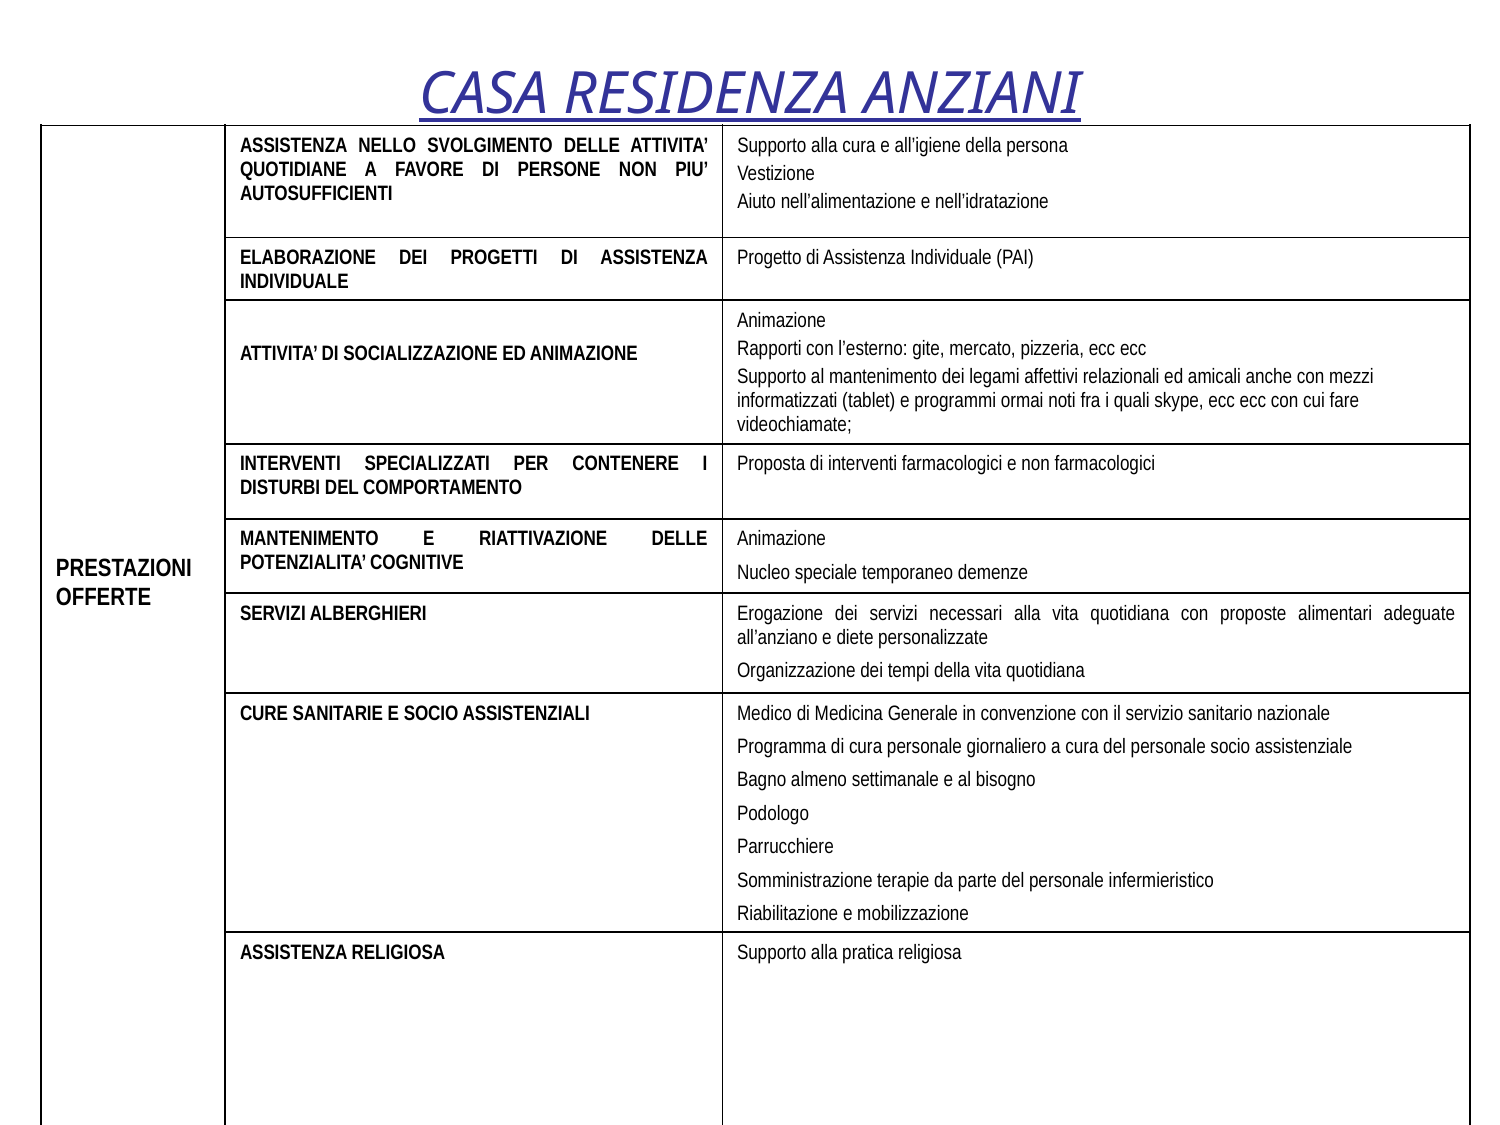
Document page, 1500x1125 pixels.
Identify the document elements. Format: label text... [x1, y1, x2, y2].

table_cell SERVIZI ALBERGHIERI [226, 594, 722, 692]
table_cell Animazione Rapporti con l’esterno: gite, mercato, pizzeria, ecc ecc Supporto al mantenimento dei legami affettivi relazionali ed amicali anche con mezzi informatizzati (tablet) e programmi ormai noti fra i quali skype, ecc ecc con cui fare videochiamate; [723, 301, 1469, 443]
table_header Supporto alla cura e all’igiene della persona Vestizione Aiuto nell’alimentazione e nell’idratazione [723, 126, 1469, 237]
table_cell MANTENIMENTO E RIATTIVAZIONE DELLE POTENZIALITA’ COGNITIVE [226, 520, 722, 592]
table_cell INTERVENTI SPECIALIZZATI PER CONTENERE I DISTURBI DEL COMPORTAMENTO [226, 445, 722, 518]
table_cell ELABORAZIONE DEI PROGETTI DI ASSISTENZA INDIVIDUALE [226, 238, 722, 299]
table_cell Medico di Medicina Generale in convenzione con il servizio sanitario nazionale Programma di cura personale giornaliero a cura del personale socio assistenziale Bagno almeno settimanale e al bisogno Podologo Parrucchiere Somministrazione terapie da parte del personale infermieristico Riabilitazione e mobilizzazione [723, 694, 1469, 931]
table_cell Animazione Nucleo speciale temporaneo demenze [723, 520, 1469, 592]
table_cell Proposta di interventi farmacologici e non farmacologici [723, 445, 1469, 518]
table_cell Progetto di Assistenza Individuale (PAI) [723, 238, 1469, 299]
text_box CASA RESIDENZA ANZIANI [74, 24, 1425, 155]
table_cell CURE SANITARIE E SOCIO ASSISTENZIALI [226, 694, 722, 931]
table_cell ASSISTENZA RELIGIOSA [226, 933, 722, 1125]
table_cell Supporto alla pratica religiosa [723, 933, 1469, 1125]
table_header ASSISTENZA NELLO SVOLGIMENTO DELLE ATTIVITA’ QUOTIDIANE A FAVORE DI PERSONE NON PIU’ AUTOSUFFICIENTI [226, 155, 722, 237]
table_cell ATTIVITA’ DI SOCIALIZZAZIONE ED ANIMAZIONE [226, 301, 722, 443]
table_header PRESTAZIONI OFFERTE [42, 126, 224, 1125]
table_cell Erogazione dei servizi necessari alla vita quotidiana con proposte alimentari adeguate all’anziano e diete personalizzate Organizzazione dei tempi della vita quotidiana [723, 594, 1469, 692]
